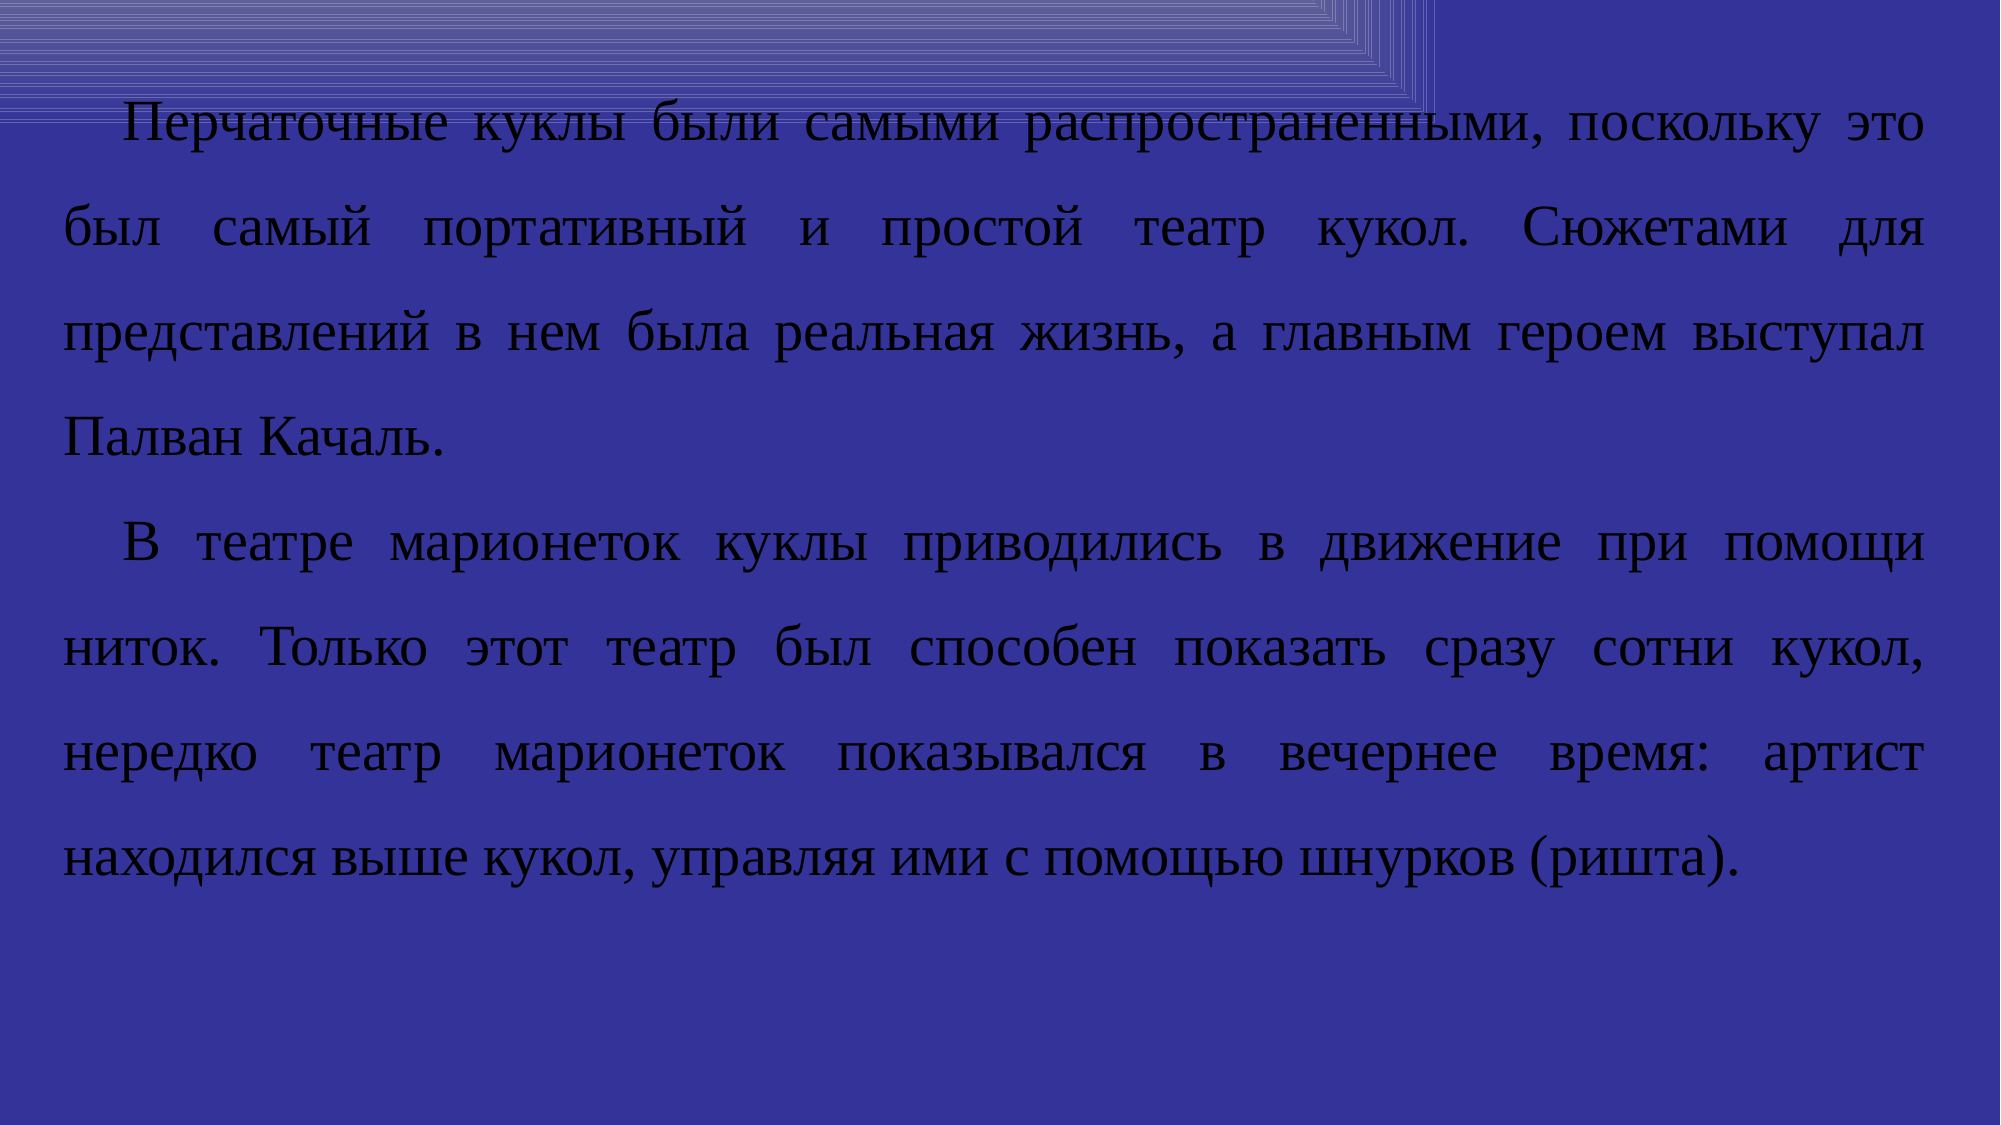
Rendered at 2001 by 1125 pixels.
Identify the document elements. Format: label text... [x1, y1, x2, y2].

text_box Перчаточные куклы были самыми распространенными, поскольку это был самый портативный и простой театр кукол. Сюжетами для представлений в нем была реальная жизнь, а главным героем выступал Палван Качаль. В театре марионеток куклы приводились в движение при помощи ниток. Только этот театр был способен показать сразу сотни кукол, нередко театр марионеток показывался в вечернее время: артист находился выше кукол, управляя ими с помощью шнурков (ришта). [48, 39, 1942, 894]
